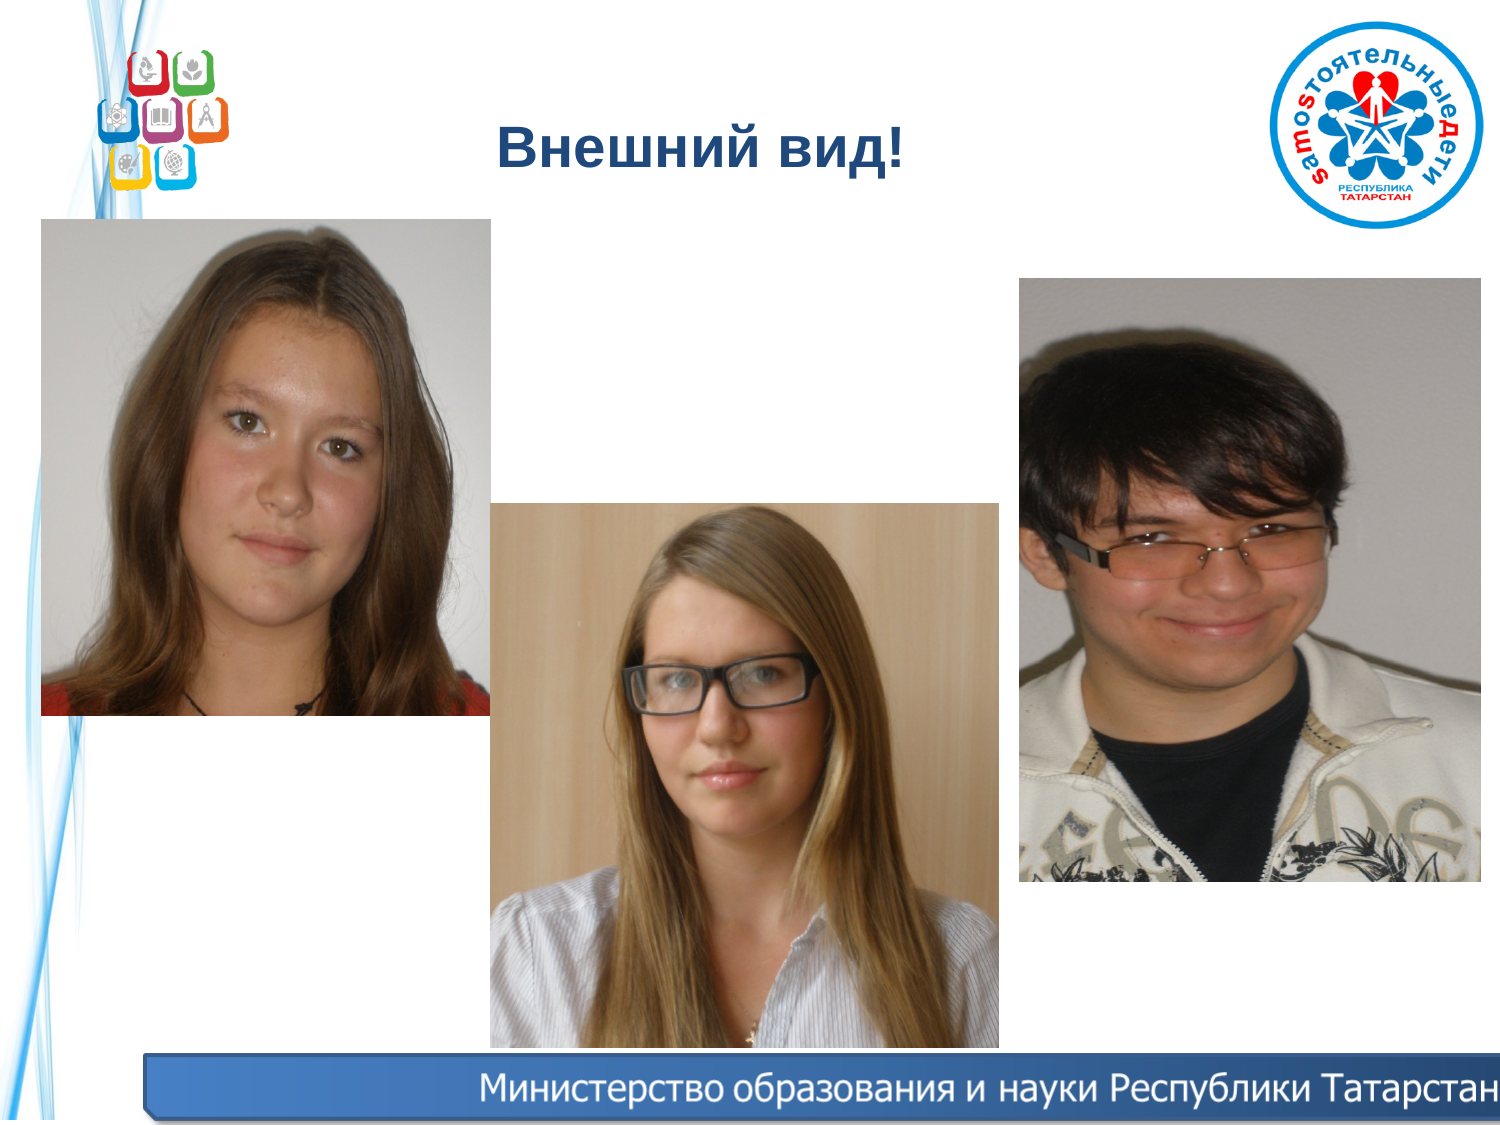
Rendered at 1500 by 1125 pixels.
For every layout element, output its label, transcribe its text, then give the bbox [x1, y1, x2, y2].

picture [1249, 4, 1498, 245]
picture [0, 0, 1500, 1125]
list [40, 219, 491, 717]
picture [1019, 278, 1481, 882]
title Внешний вид! [234, 50, 1244, 239]
